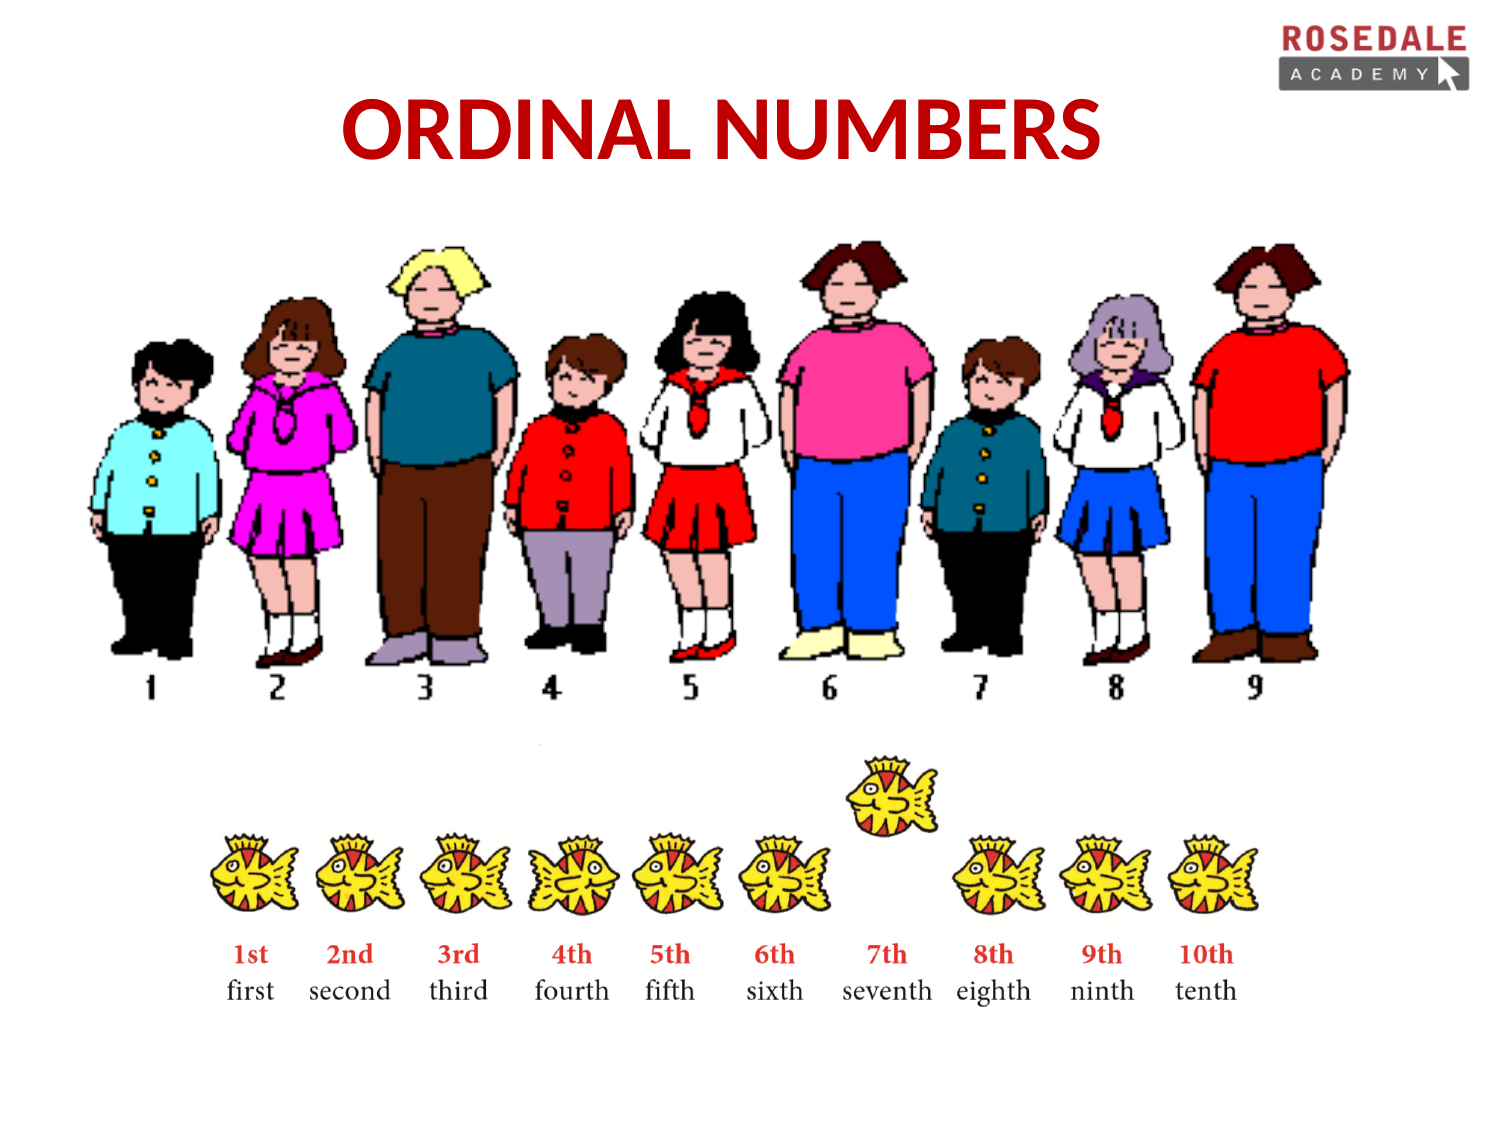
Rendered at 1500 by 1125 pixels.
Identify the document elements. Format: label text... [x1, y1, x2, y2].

picture [188, 736, 1276, 1035]
picture [1272, 19, 1475, 96]
picture [82, 233, 1370, 720]
title ORDINAL NUMBERS [75, 21, 1370, 239]
